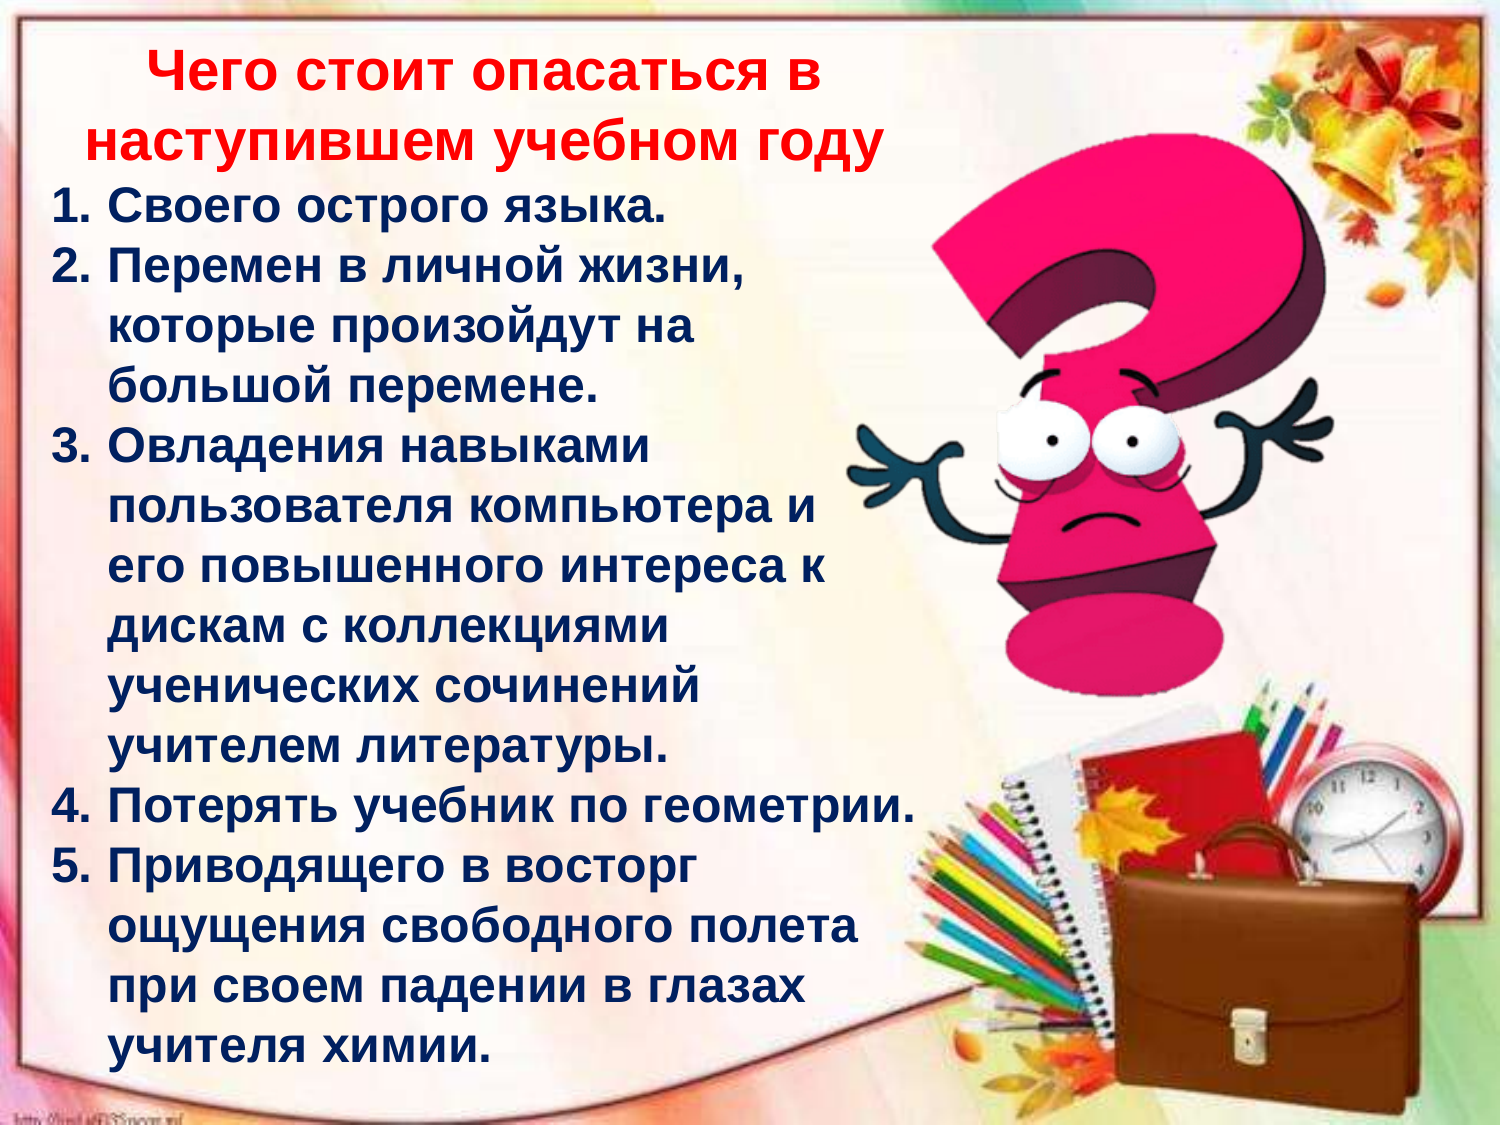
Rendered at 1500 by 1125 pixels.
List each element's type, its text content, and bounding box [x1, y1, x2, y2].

picture [0, 0, 1500, 1125]
text_box Чего стоит опасаться в наступившем учебном году Своего острого языка. Перемен в личной жизни, которые произойдут на большой перемене. Овладения навыками пользователя компьютера и его повышенного интереса к дискам с коллекциями ученических сочинений учителем литературы. Потерять учебник по геометрии. Приводящего в восторг ощущения свободного полета при своем падении в глазах учителя химии. [36, 24, 934, 1080]
